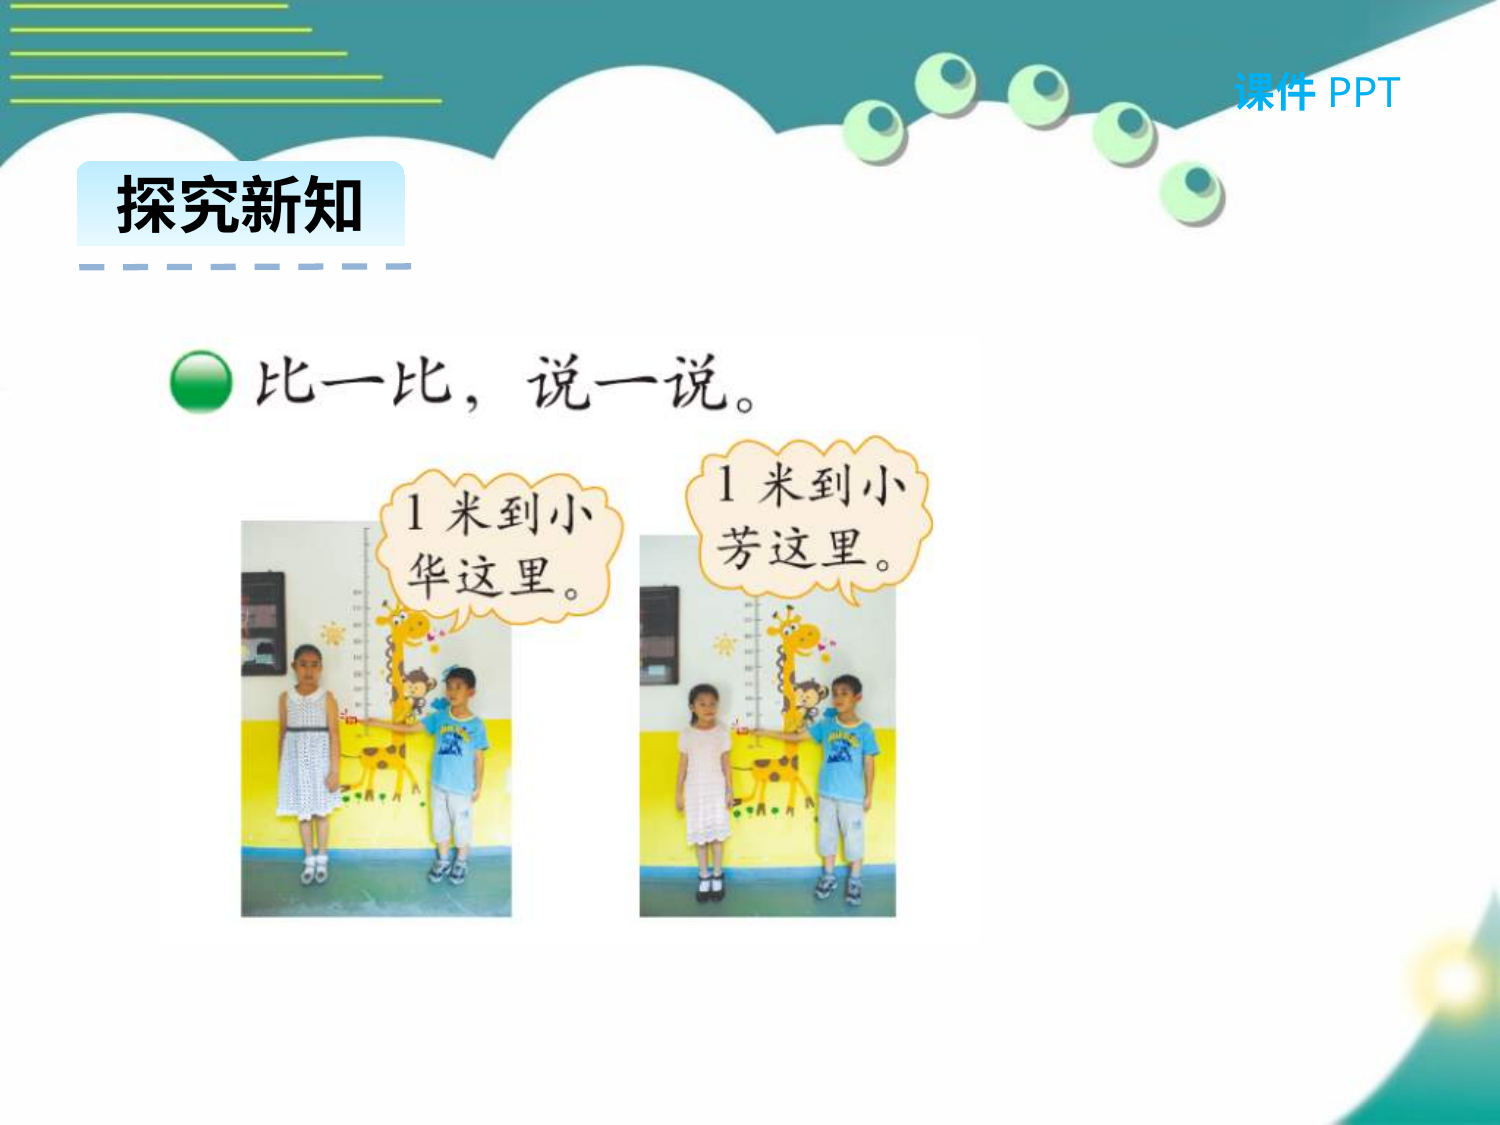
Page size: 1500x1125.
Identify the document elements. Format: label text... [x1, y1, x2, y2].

text_box 课件PPT [1218, 58, 1418, 124]
picture [0, 0, 1500, 1125]
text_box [76, 160, 420, 268]
